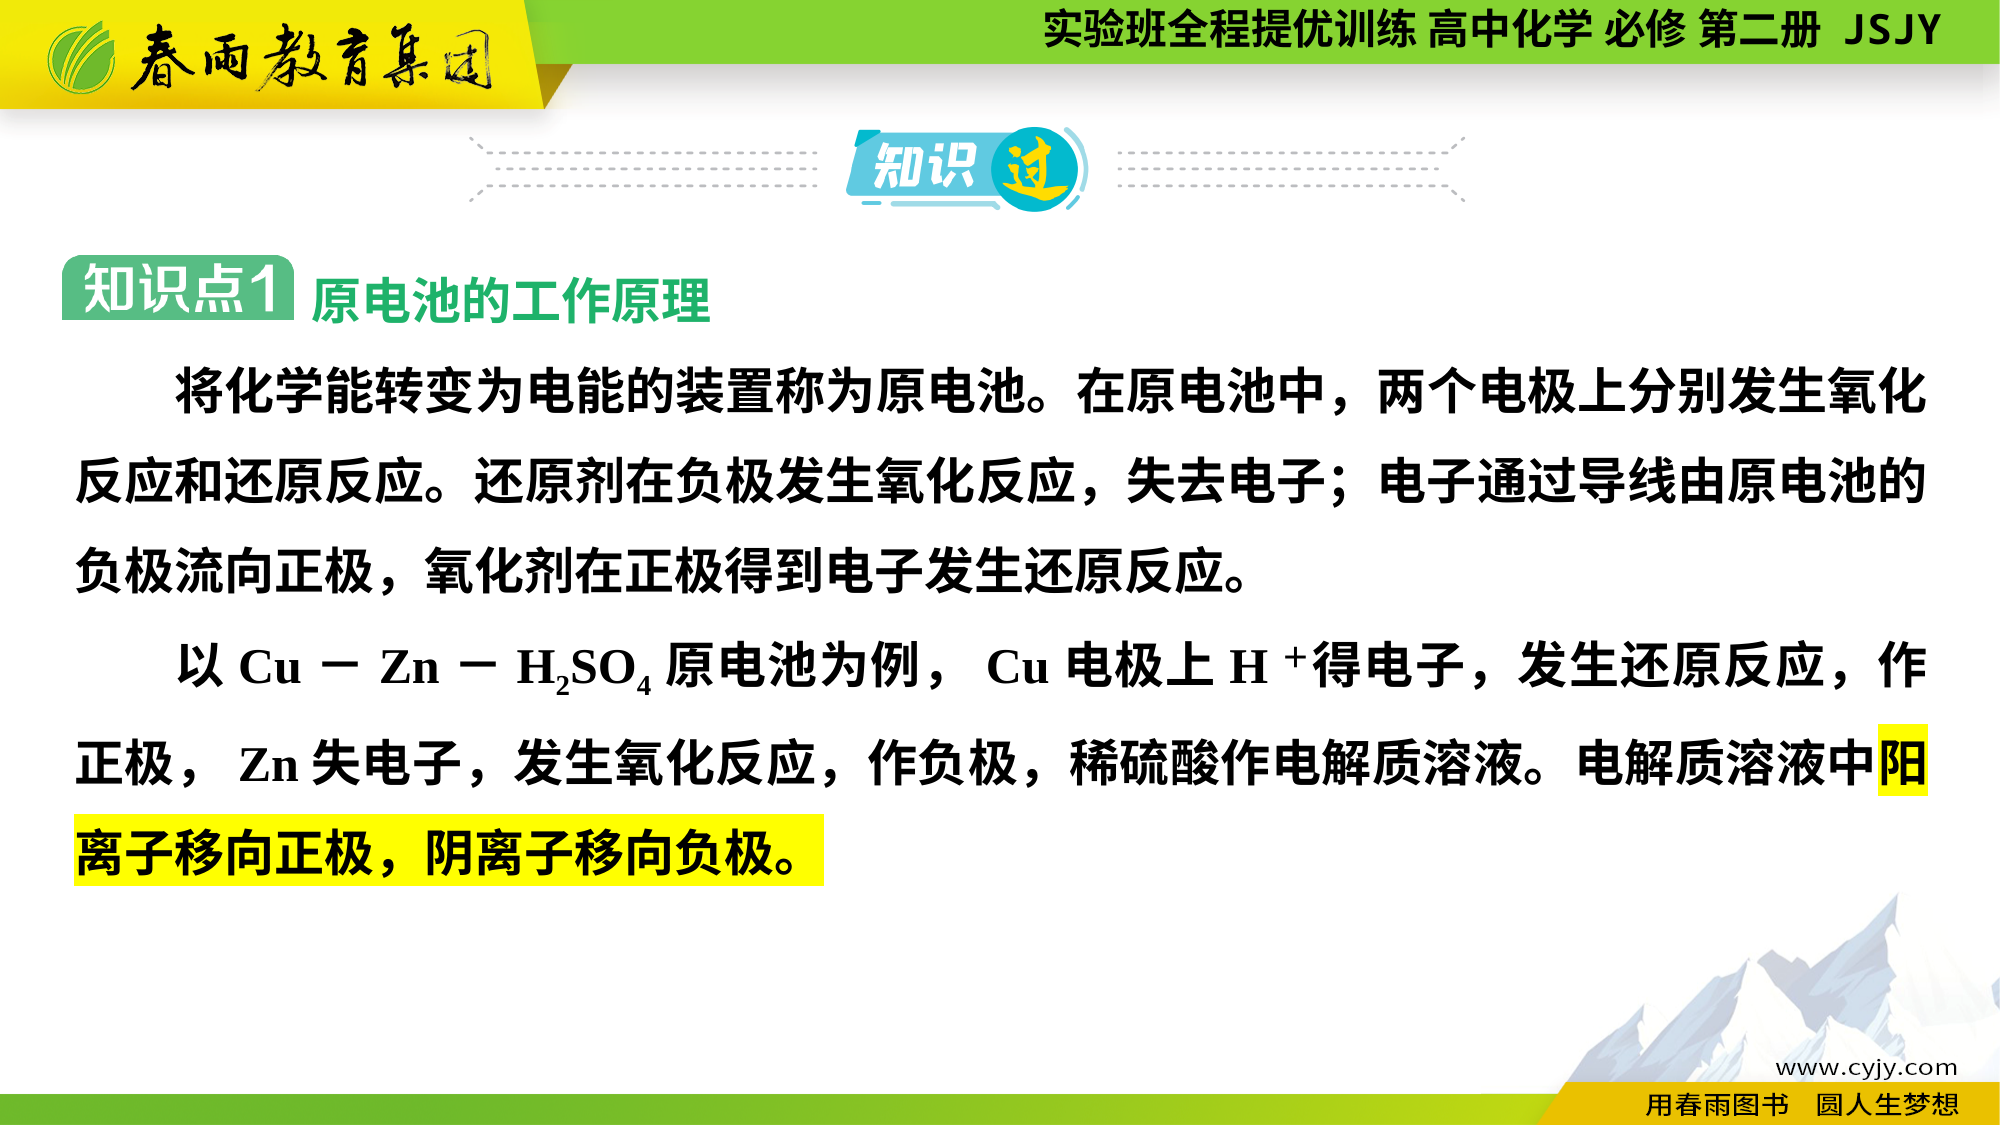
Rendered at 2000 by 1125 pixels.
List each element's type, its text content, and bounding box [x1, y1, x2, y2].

picture [0, 0, 2000, 1125]
list 原电池的工作原理 将化学能转变为电能的装置称为原电池。在原电池中，两个电极上分别发生氧化反应和还原反应。还原剂在负极发生氧化反应，失去电子；电子通过导线由原电池的负极流向正极，氧化剂在正极得到电子发生还原反应。 以Cu－Zn－H2SO4原电池为例，Cu电极上H＋得电子，发生还原反应，作正极，Zn失电子，发生氧化反应，作负极，稀硫酸作电解质溶液。电解质溶液中阳离子移向正极，阴离子移向负极。 [59, 231, 1944, 872]
